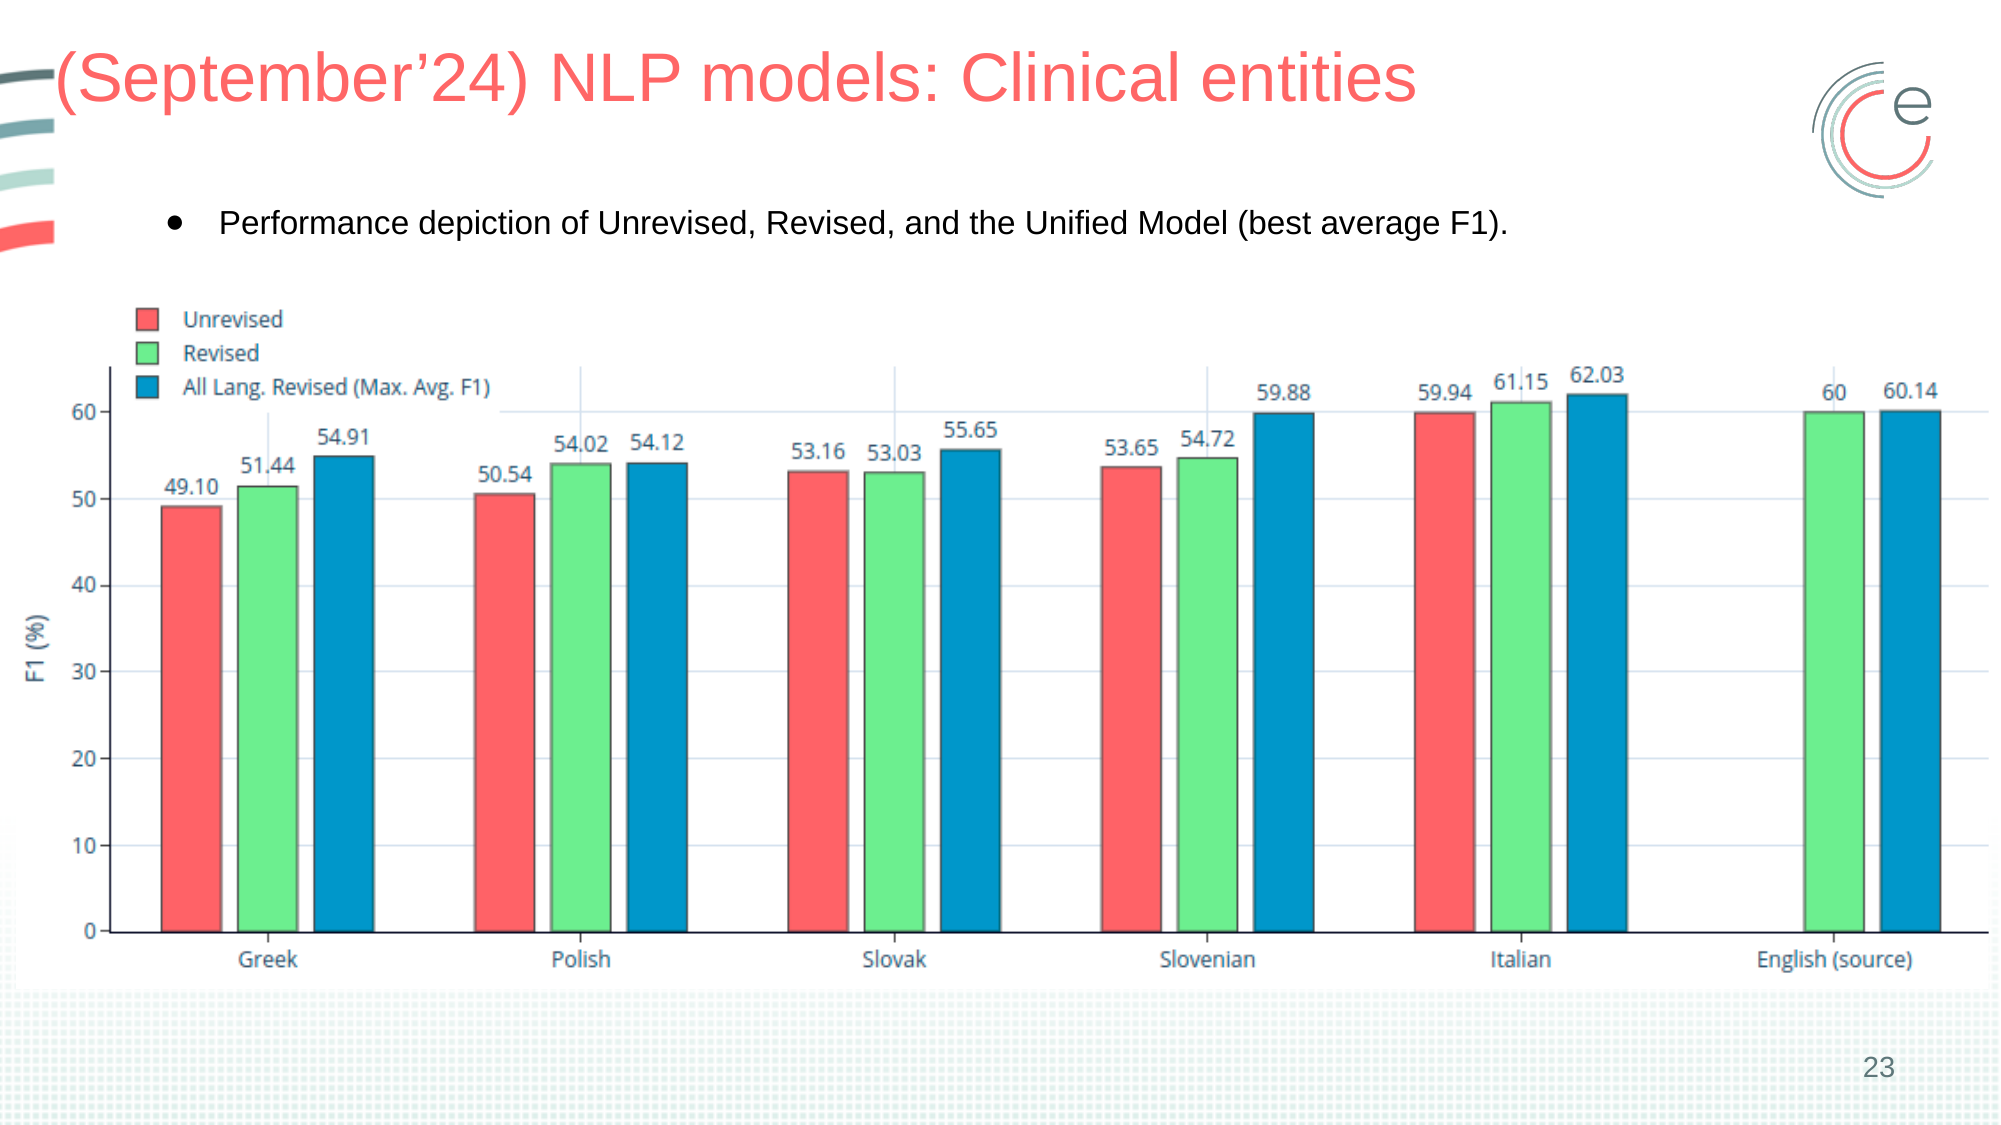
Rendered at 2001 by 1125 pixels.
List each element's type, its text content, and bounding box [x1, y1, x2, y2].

text_box Performance depiction of Unrevised, Revised, and the Unified Model (best average F1). [128, 186, 1798, 265]
picture [0, 0, 2001, 1125]
title (September’24) NLP models: Clinical entities [39, 34, 1917, 146]
